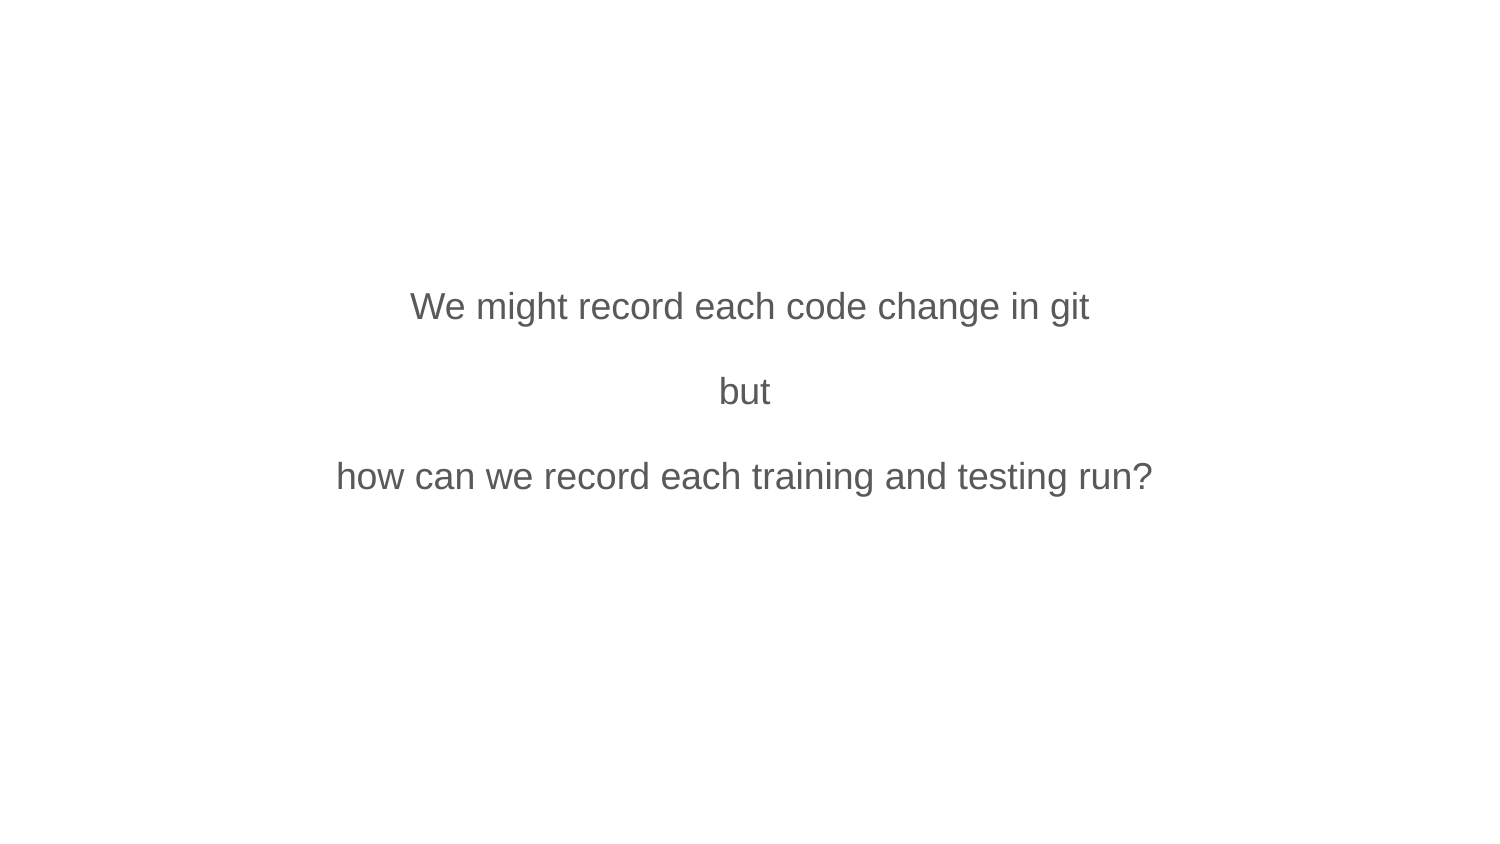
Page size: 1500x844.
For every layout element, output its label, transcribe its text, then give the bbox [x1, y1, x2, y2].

list We might record each code change in git but how can we record each training and testing run? [51, 260, 1449, 750]
